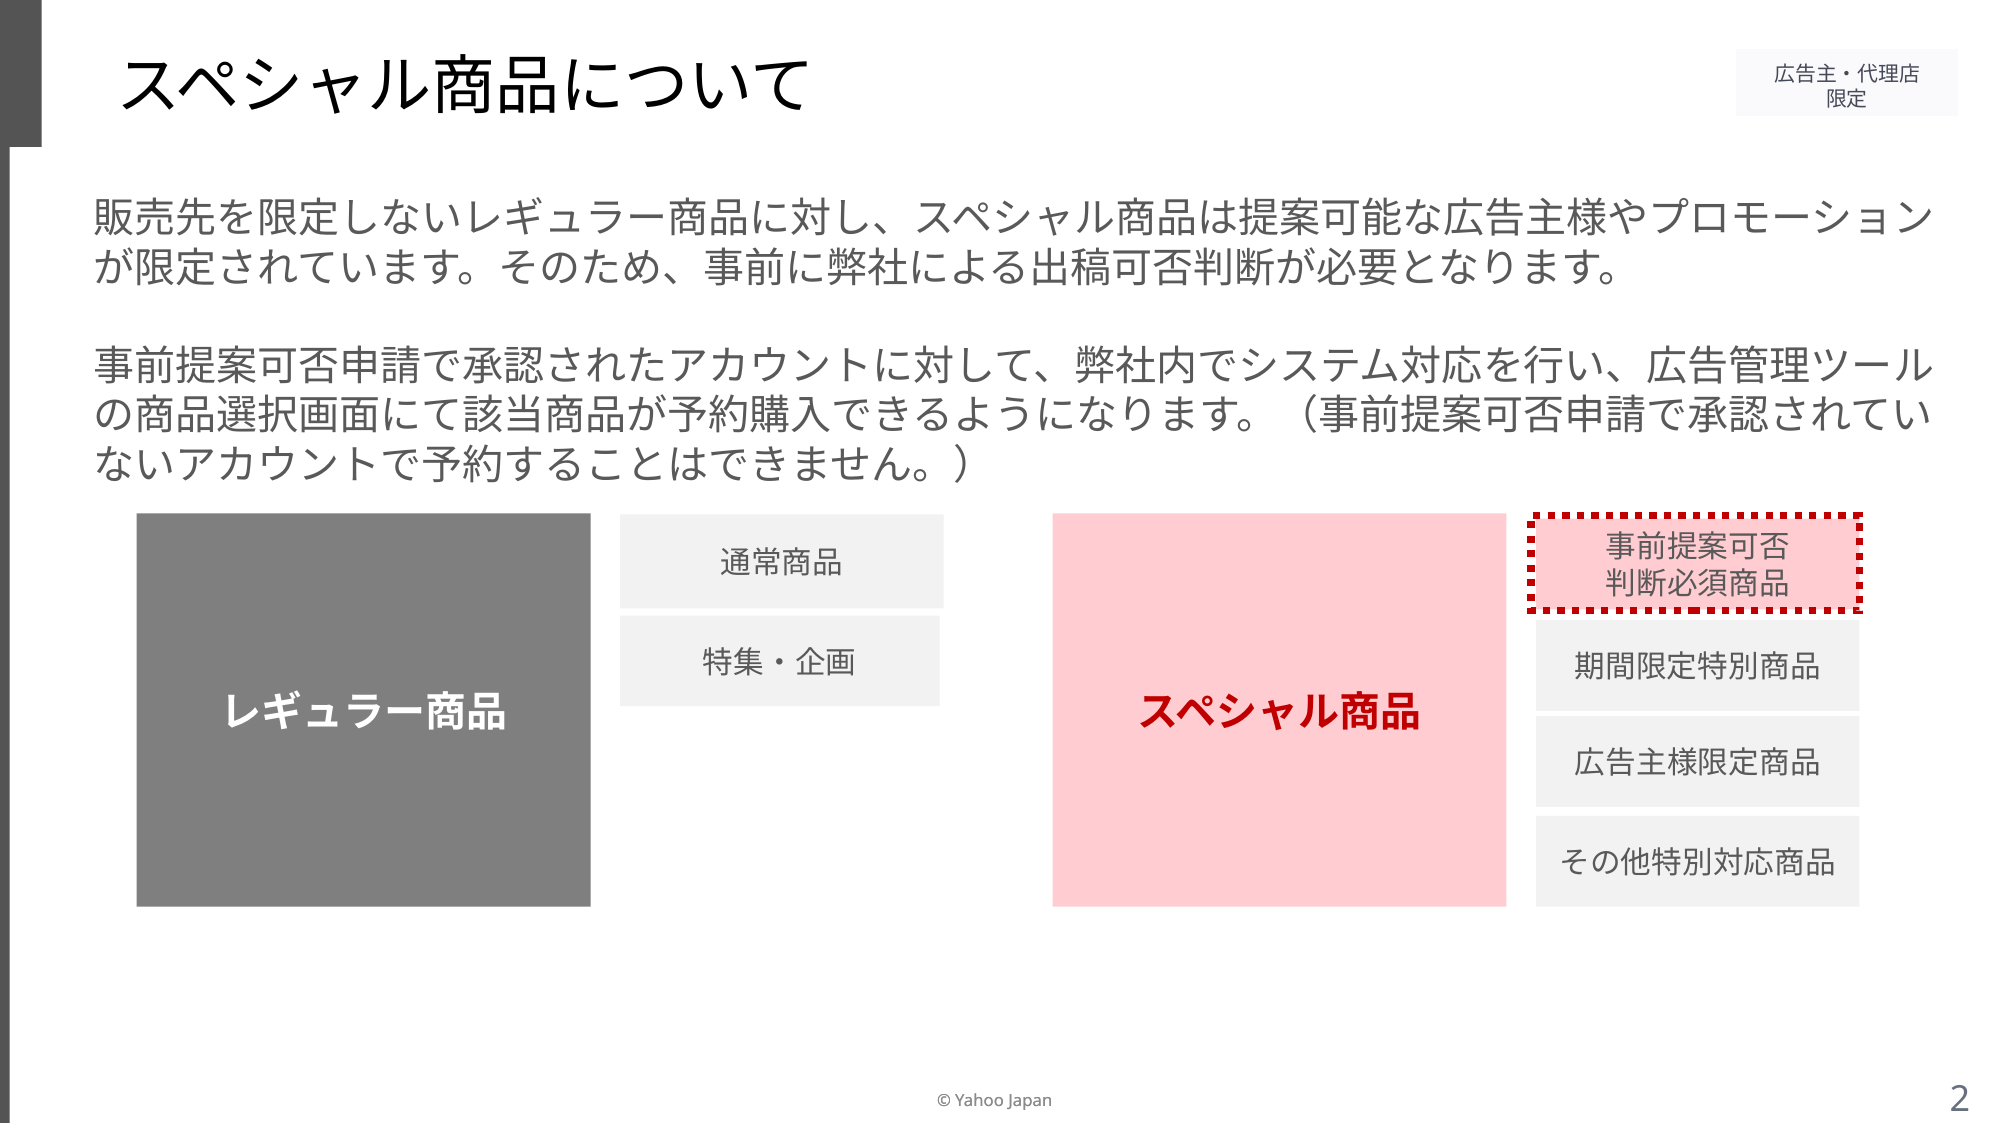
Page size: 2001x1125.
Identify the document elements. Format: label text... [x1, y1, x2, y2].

text_box 販売先を限定しないレギュラー商品に対し、スペシャル商品は提案可能な広告主様やプロモーションが限定されています。そのため、事前に弊社による出稿可否判断が必要となります。 事前提案可否申請で承認されたアカウントに対して、弊社内でシステム対応を行い、広告管理ツールの商品選択画面にて該当商品が予約購入できるようになります。（事前提案可否申請で承認されていないアカウントで予約することはできません。） [78, 184, 1975, 544]
text_box レギュラー商品 [135, 511, 593, 909]
text_box 期間限定特別商品 [1534, 618, 1862, 713]
text_box [1531, 515, 1860, 611]
text_box スペシャル商品 [1051, 511, 1509, 909]
text_box 広告主様限定商品 [1534, 714, 1862, 809]
title スペシャル商品について [101, 47, 1715, 119]
text_box その他特別対応商品 [1534, 814, 1862, 909]
text_box 特集・企画 [618, 613, 942, 708]
text_box 通常商品 [618, 512, 946, 610]
